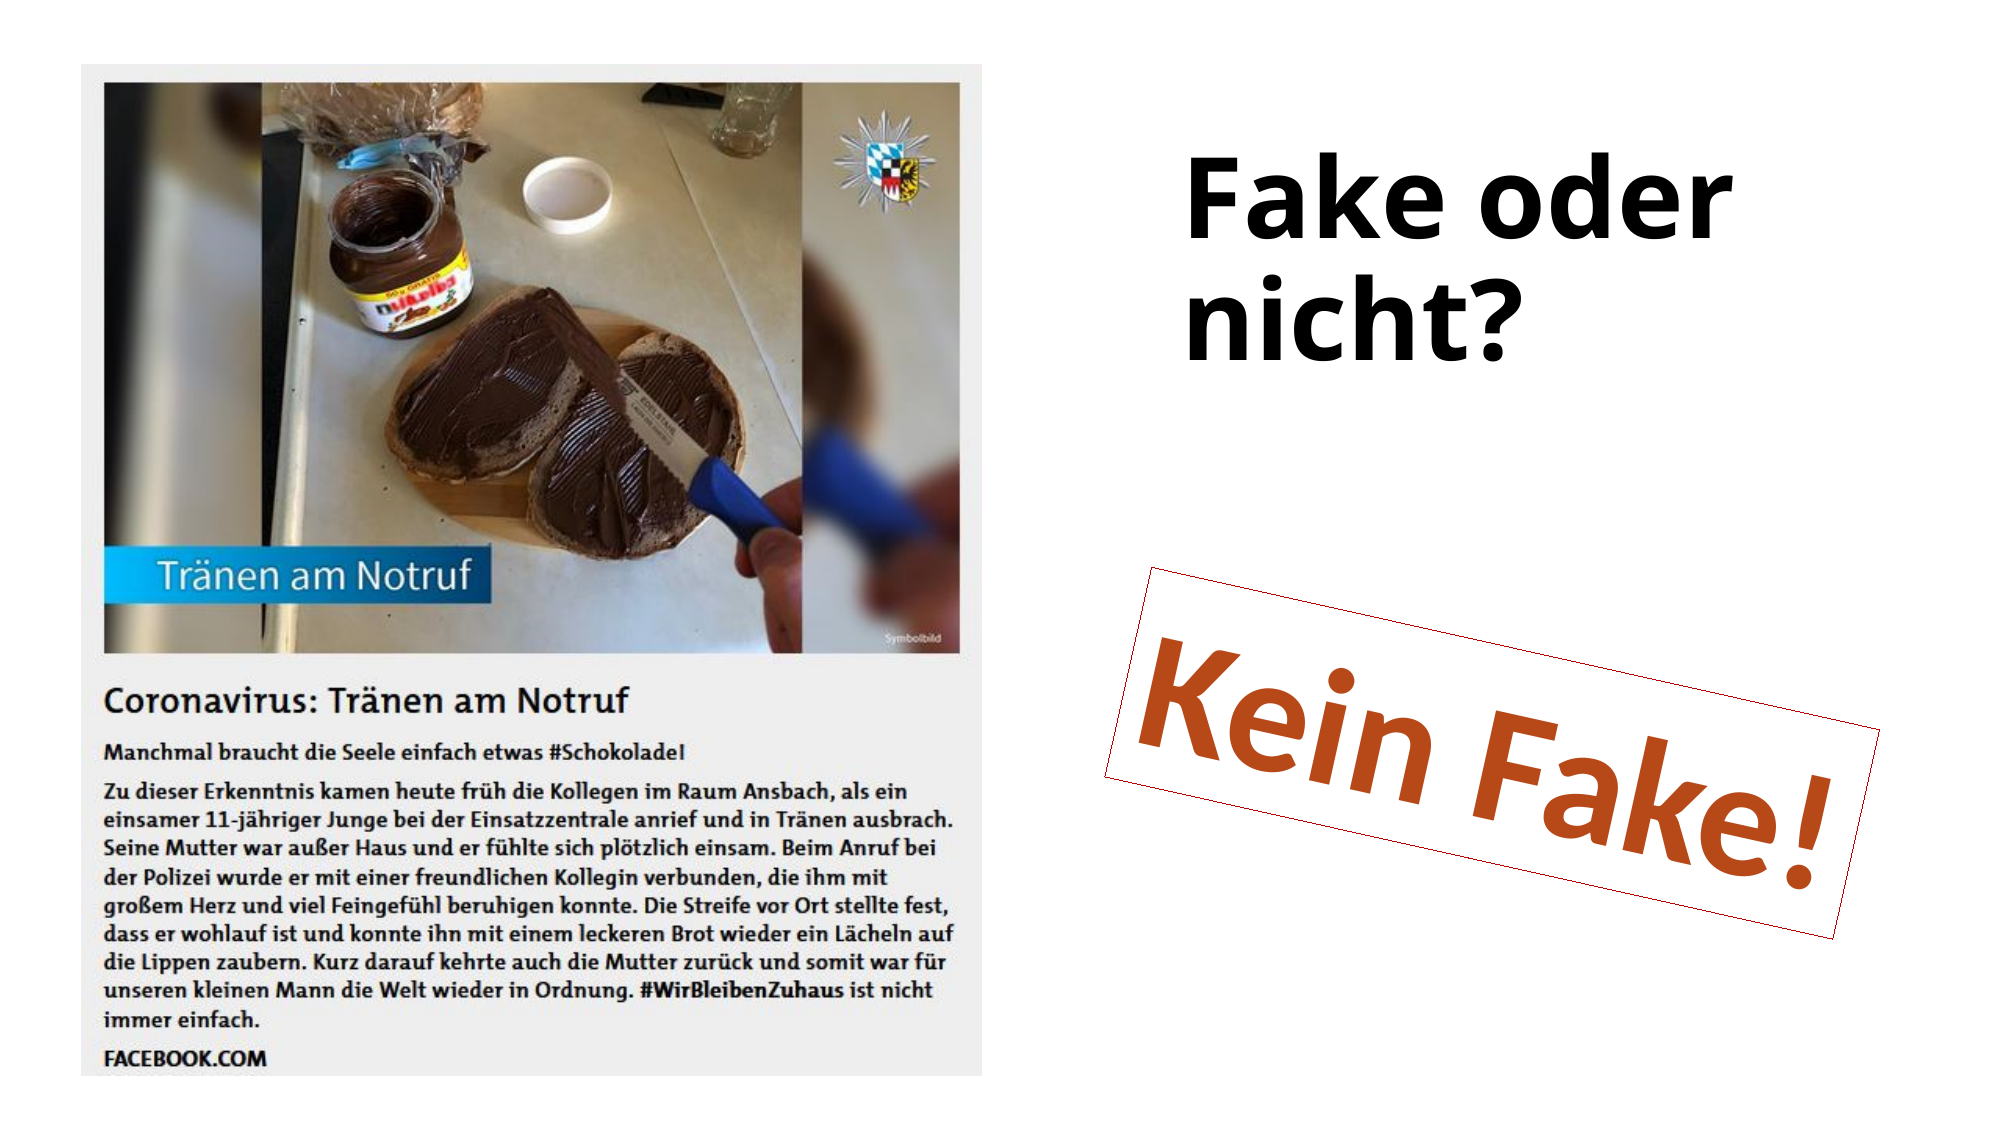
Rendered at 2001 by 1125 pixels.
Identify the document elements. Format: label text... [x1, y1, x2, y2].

title Fake oder nicht? [1166, 134, 1829, 526]
picture [81, 64, 982, 1076]
text_box Kein Fake! [1104, 567, 1880, 940]
